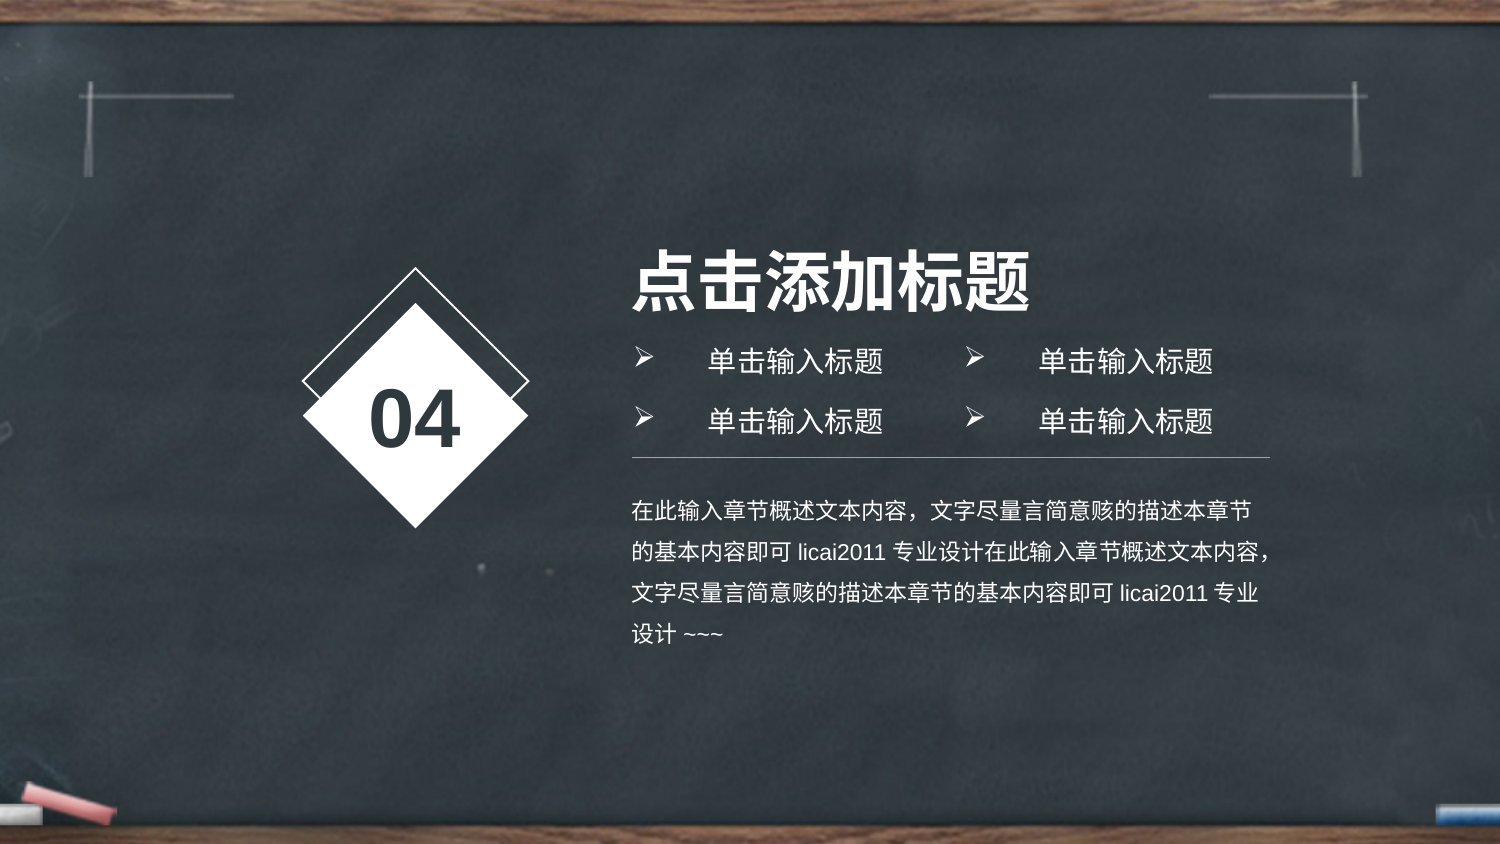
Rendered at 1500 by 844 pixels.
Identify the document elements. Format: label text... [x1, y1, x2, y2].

text_box [357, 472, 474, 530]
text_box 单击输入标题 [948, 395, 1230, 446]
picture [0, 0, 1500, 844]
text_box 在此输入章节概述文本内容，文字尽量言简意赅的描述本章节的基本内容即可licai2011专业设计在此输入章节概述文本内容，文字尽量言简意赅的描述本章节的基本内容即可licai2011专业设计~~~ [616, 474, 1282, 655]
text_box 点击添加标题 [615, 232, 1047, 328]
text_box [301, 266, 530, 398]
text_box [301, 363, 353, 468]
text_box 04 [353, 356, 477, 472]
text_box [477, 362, 530, 469]
text_box 单击输入标题 [617, 395, 899, 446]
text_box 单击输入标题 [948, 335, 1230, 386]
text_box 单击输入标题 [617, 335, 899, 386]
text_box [360, 301, 471, 356]
